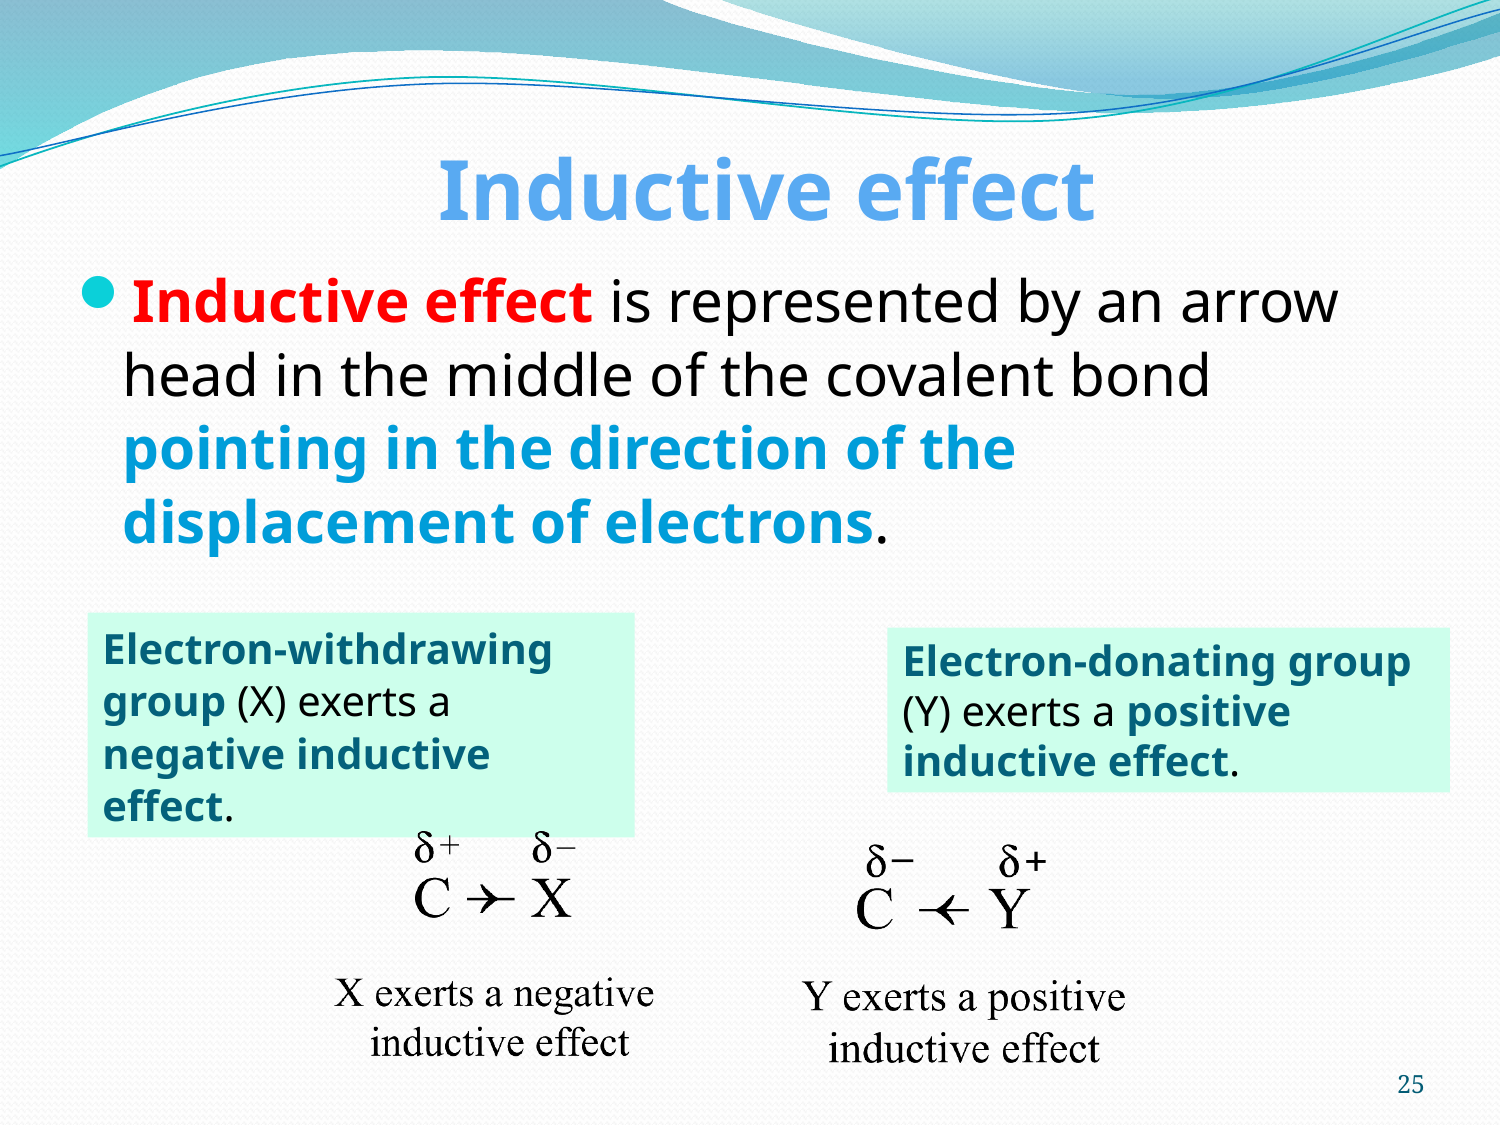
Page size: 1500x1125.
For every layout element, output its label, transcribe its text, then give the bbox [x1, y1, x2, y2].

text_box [787, 627, 1451, 1076]
list Inductive effect is represented by an arrow head in the middle of the covalent bond pointing in the direction of the displacement of electrons. [62, 253, 1413, 907]
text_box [87, 612, 663, 1063]
title Inductive effect [92, 49, 1444, 238]
slide_number 25 [1299, 1089, 1425, 1103]
